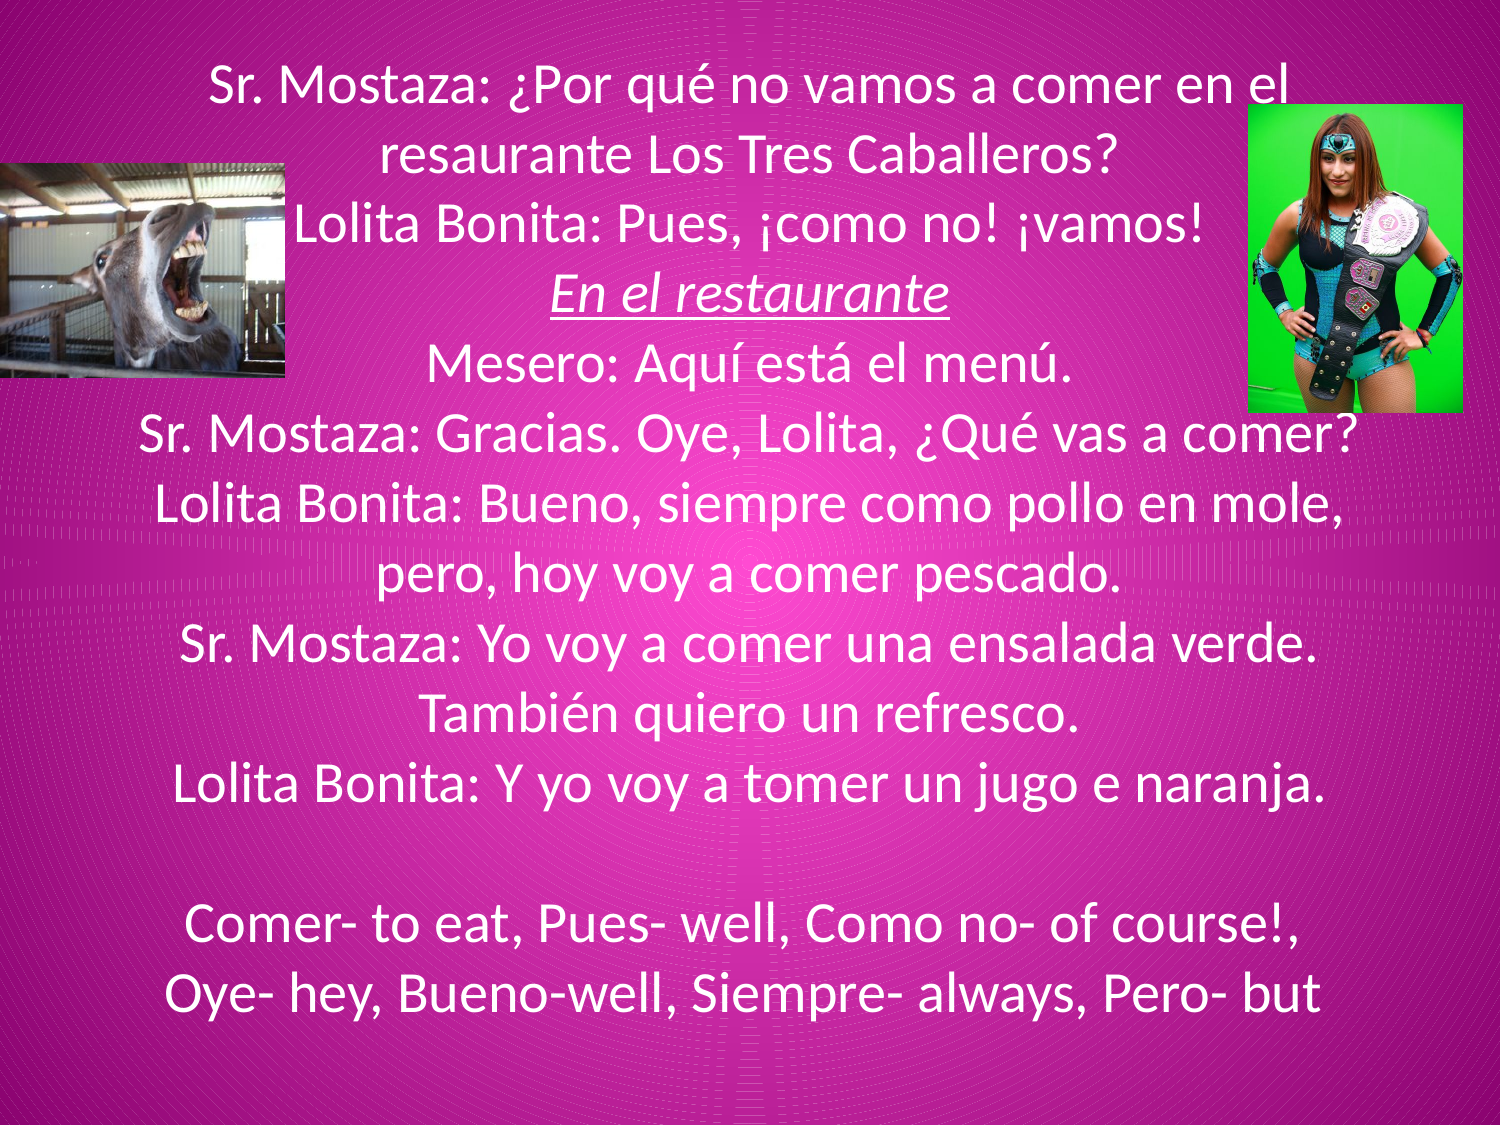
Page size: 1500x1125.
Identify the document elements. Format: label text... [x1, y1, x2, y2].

picture [0, 163, 286, 378]
title Sr. Mostaza: ¿Por qué no vamos a comer en el resaurante Los Tres Caballeros? Lolita Bonita: Pues, ¡como no! ¡vamos! En el restaurante Mesero: Aquí está el menú. Sr. Mostaza: Gracias. Oye, Lolita, ¿Qué vas a comer? Lolita Bonita: Bueno, siempre como pollo en mole, pero, hoy voy a comer pescado. Sr. Mostaza: Yo voy a comer una ensalada verde. También quiero un refresco. Lolita Bonita: Y yo voy a tomer un jugo e naranja. Comer- to eat, Pues- well, Como no- of course!, Oye- hey, Bueno-well, Siempre- always, Pero- but [75, 0, 1425, 1070]
picture [1248, 103, 1464, 413]
